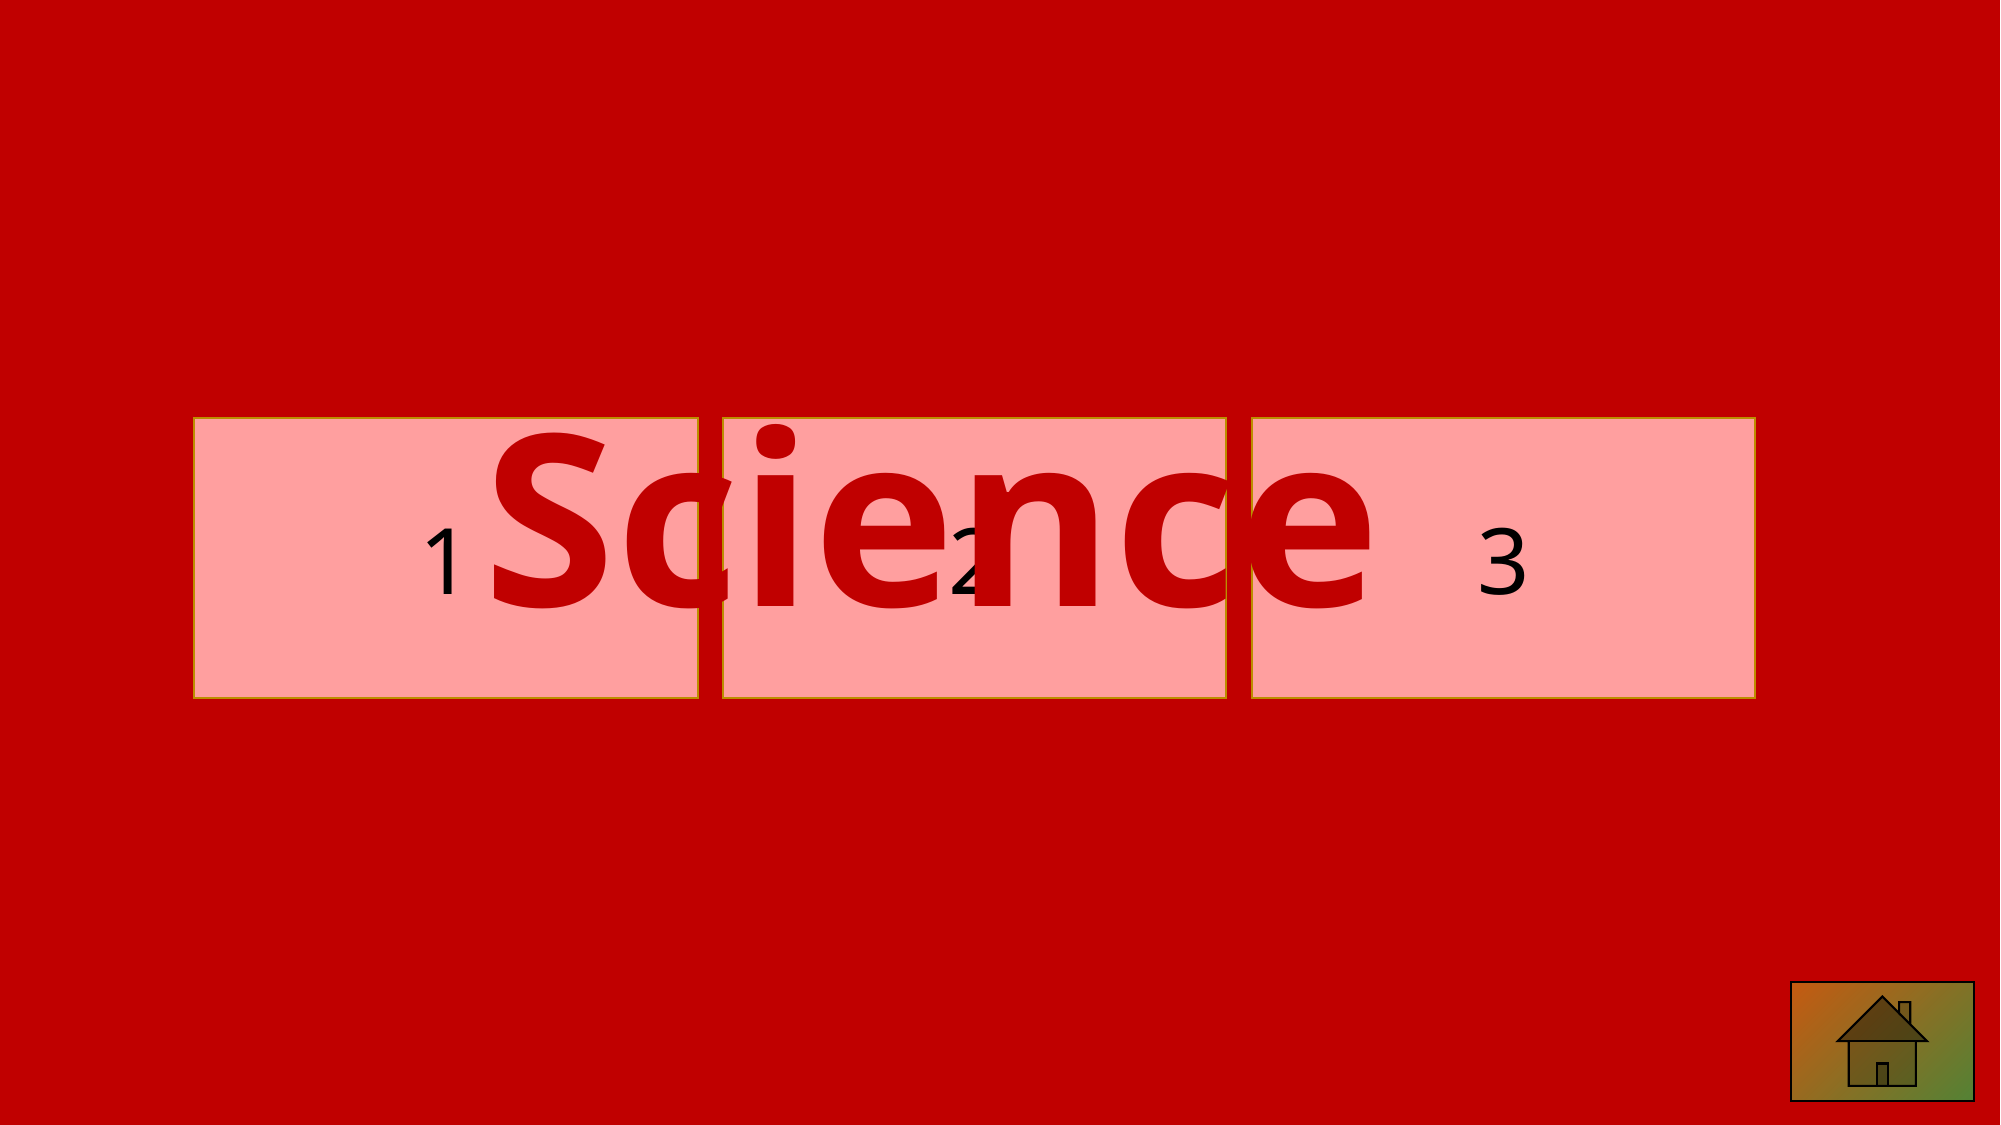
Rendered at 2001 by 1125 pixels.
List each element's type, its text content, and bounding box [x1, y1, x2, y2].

text_box Health Science [445, 71, 1419, 662]
text_box [1790, 981, 1975, 1102]
text_box 1 [193, 417, 699, 699]
text_box 2 [722, 662, 1227, 699]
text_box 3 [1251, 417, 1756, 699]
